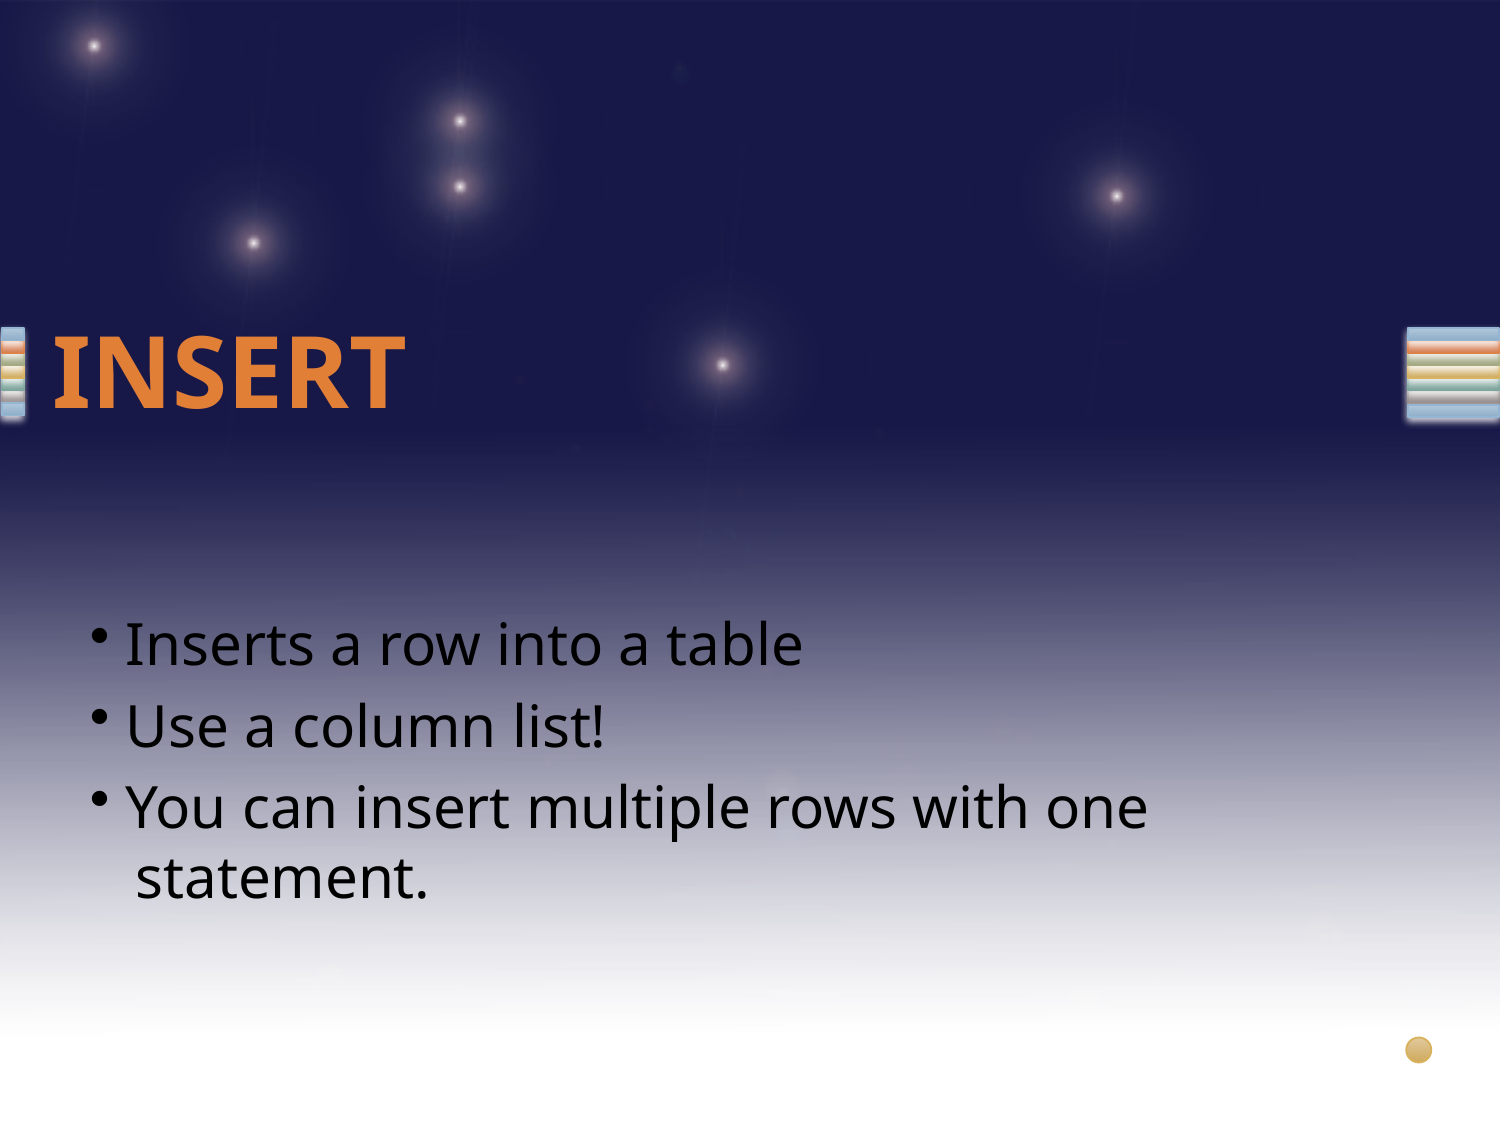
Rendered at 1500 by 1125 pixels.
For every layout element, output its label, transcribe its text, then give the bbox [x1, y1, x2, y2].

title INSERT [37, 275, 1388, 463]
text_box Inserts a row into a table Use a column list! You can insert multiple rows with one statement. [75, 599, 1388, 1038]
text_box [74, 462, 1438, 1050]
picture [0, 0, 1500, 1125]
